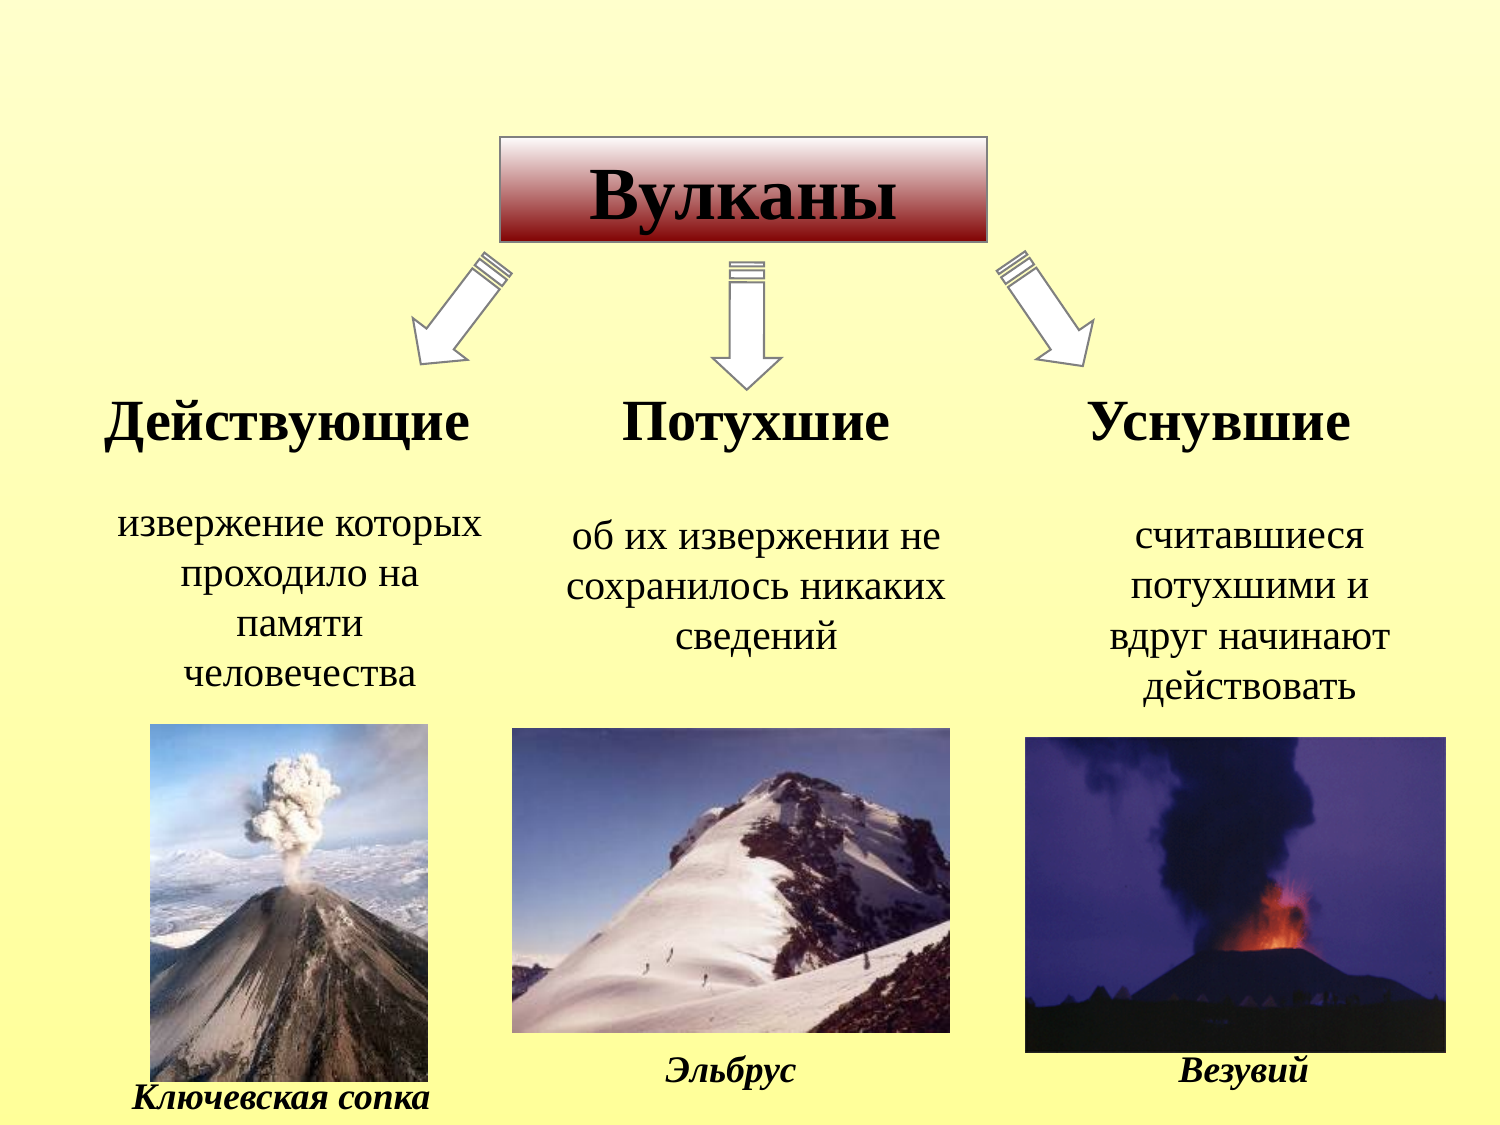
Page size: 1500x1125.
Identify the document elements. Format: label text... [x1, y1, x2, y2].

text_box [975, 374, 1450, 450]
picture [512, 728, 951, 1033]
text_box [712, 282, 782, 375]
text_box Потухшие [537, 375, 975, 460]
picture [1024, 737, 1446, 1053]
text_box [482, 252, 512, 277]
text_box об их извержении не сохранилось никаких сведений [549, 500, 963, 665]
text_box [729, 262, 765, 267]
text_box Везувий [1049, 1061, 1438, 1098]
picture [149, 724, 428, 1082]
text_box Вулканы [500, 137, 988, 243]
text_box [474, 258, 507, 287]
text_box [1007, 267, 1094, 367]
text_box извержение которых проходило на памяти человечества [99, 487, 500, 703]
text_box Уснувшие [999, 375, 1438, 460]
text_box [412, 268, 500, 365]
text_box [996, 251, 1028, 275]
text_box Действующие [62, 375, 513, 460]
text_box [729, 270, 765, 279]
text_box [1001, 257, 1035, 284]
text_box считавшиеся потухшими и вдруг начинают действовать [1062, 499, 1438, 715]
text_box Эльбрус [537, 1041, 925, 1098]
text_box Ключевская сопка [87, 1064, 475, 1125]
